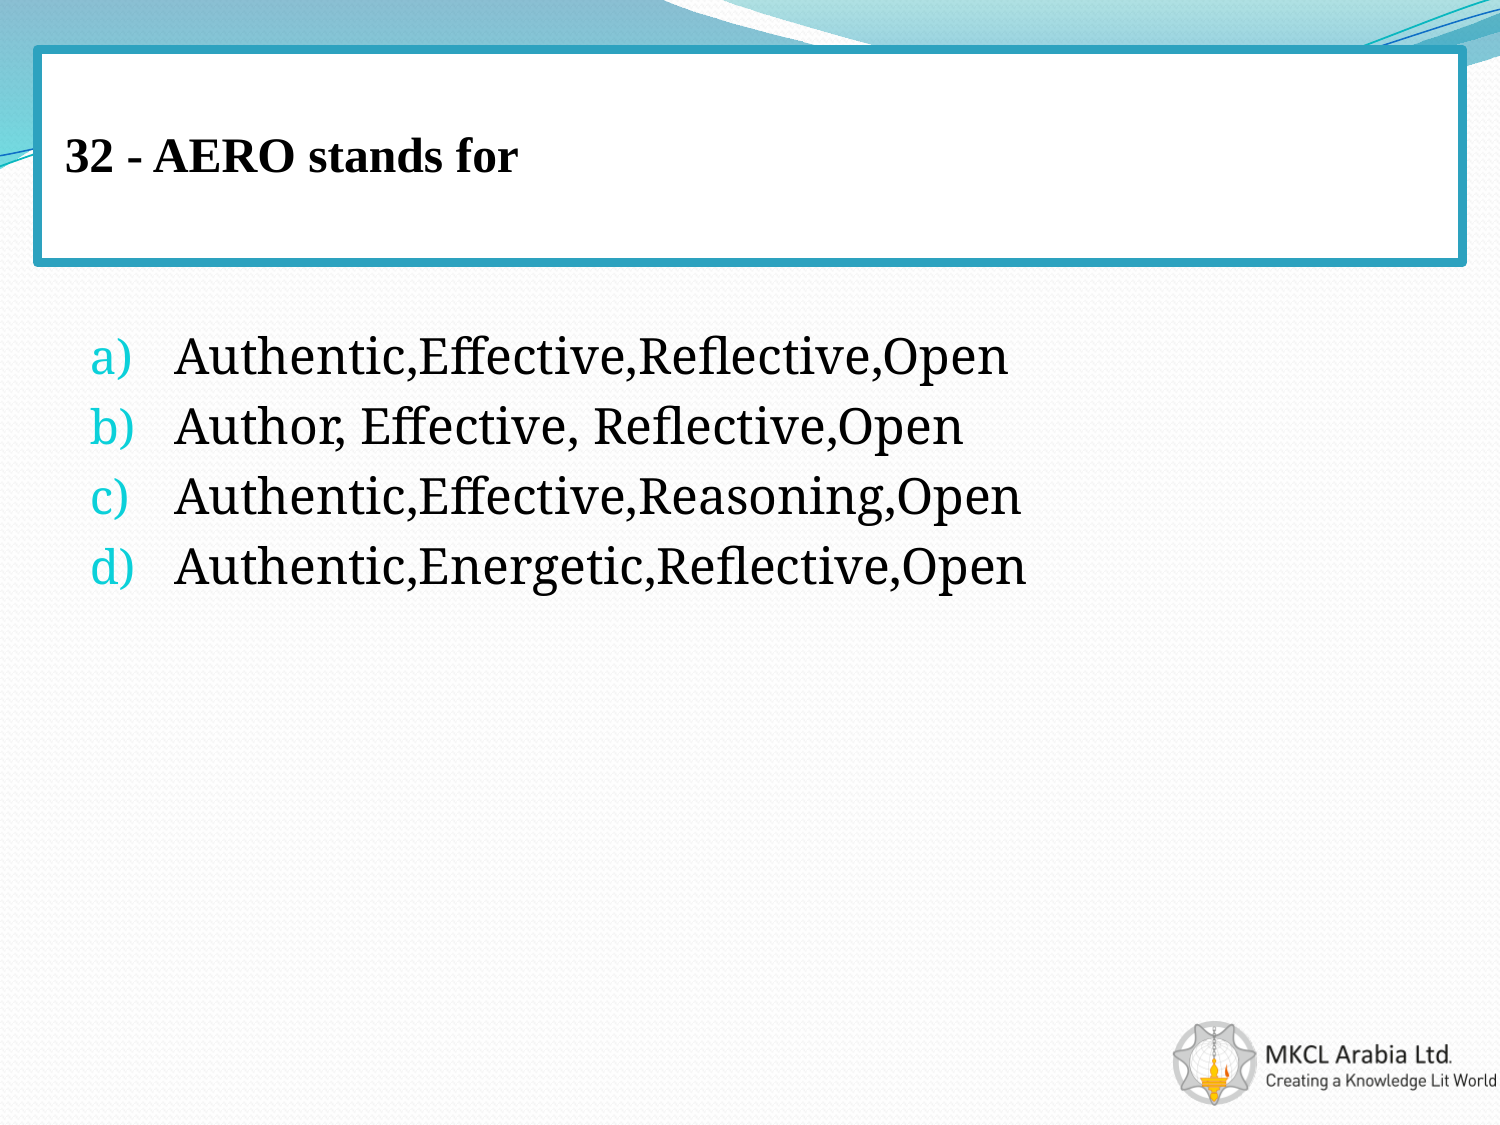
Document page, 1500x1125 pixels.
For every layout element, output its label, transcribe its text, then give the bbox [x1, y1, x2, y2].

picture [1172, 1021, 1496, 1106]
title 32 - AERO stands for [50, 62, 1400, 250]
list Authentic,Effective,Reflective,Open Author, Effective, Reflective,Open Authentic,Effective,Reasoning,Open Authentic,Energetic,Reflective,Open [75, 317, 1425, 1038]
